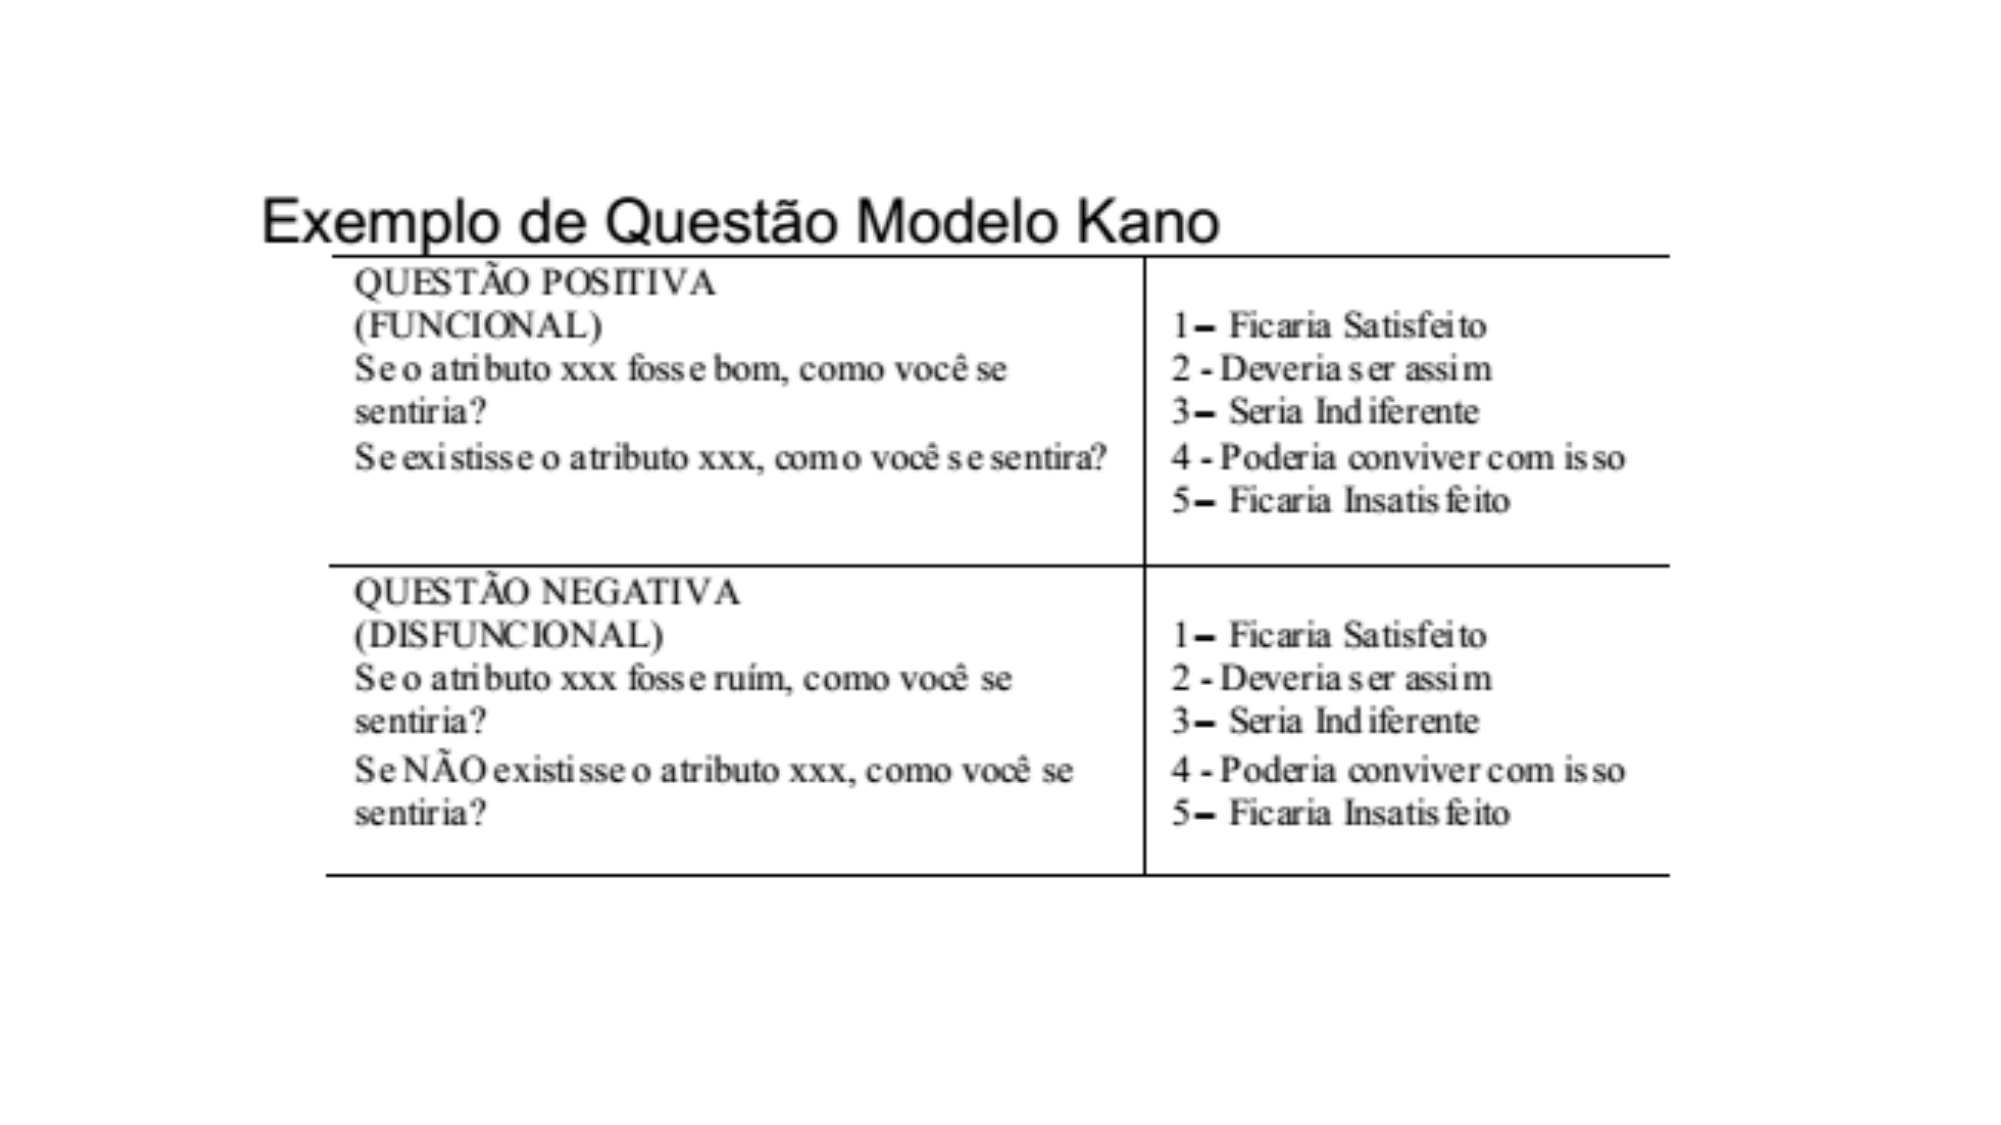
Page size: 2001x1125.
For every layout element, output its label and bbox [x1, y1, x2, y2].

picture [229, 170, 1732, 921]
